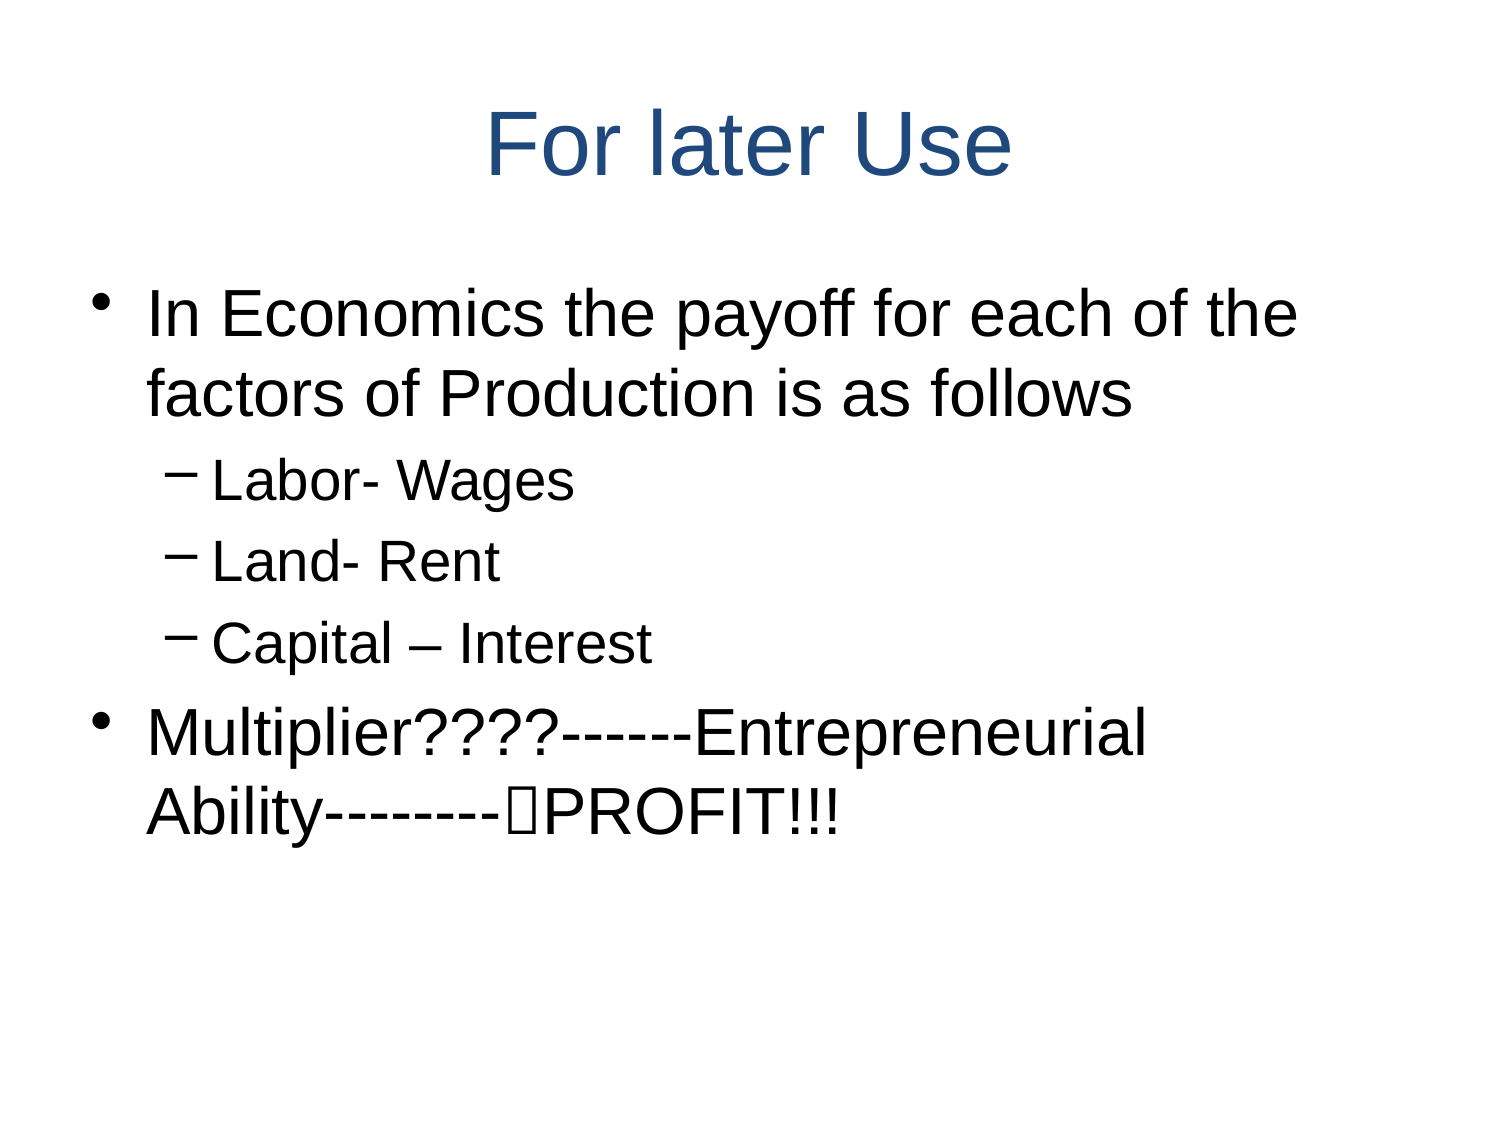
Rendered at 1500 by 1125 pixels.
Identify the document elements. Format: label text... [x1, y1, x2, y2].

list In Economics the payoff for each of the factors of Production is as follows Labor- Wages Land- Rent Capital – Interest Multiplier????------Entrepreneurial Ability--------PROFIT!!! [75, 262, 1425, 1005]
title For later Use [75, 45, 1425, 233]
